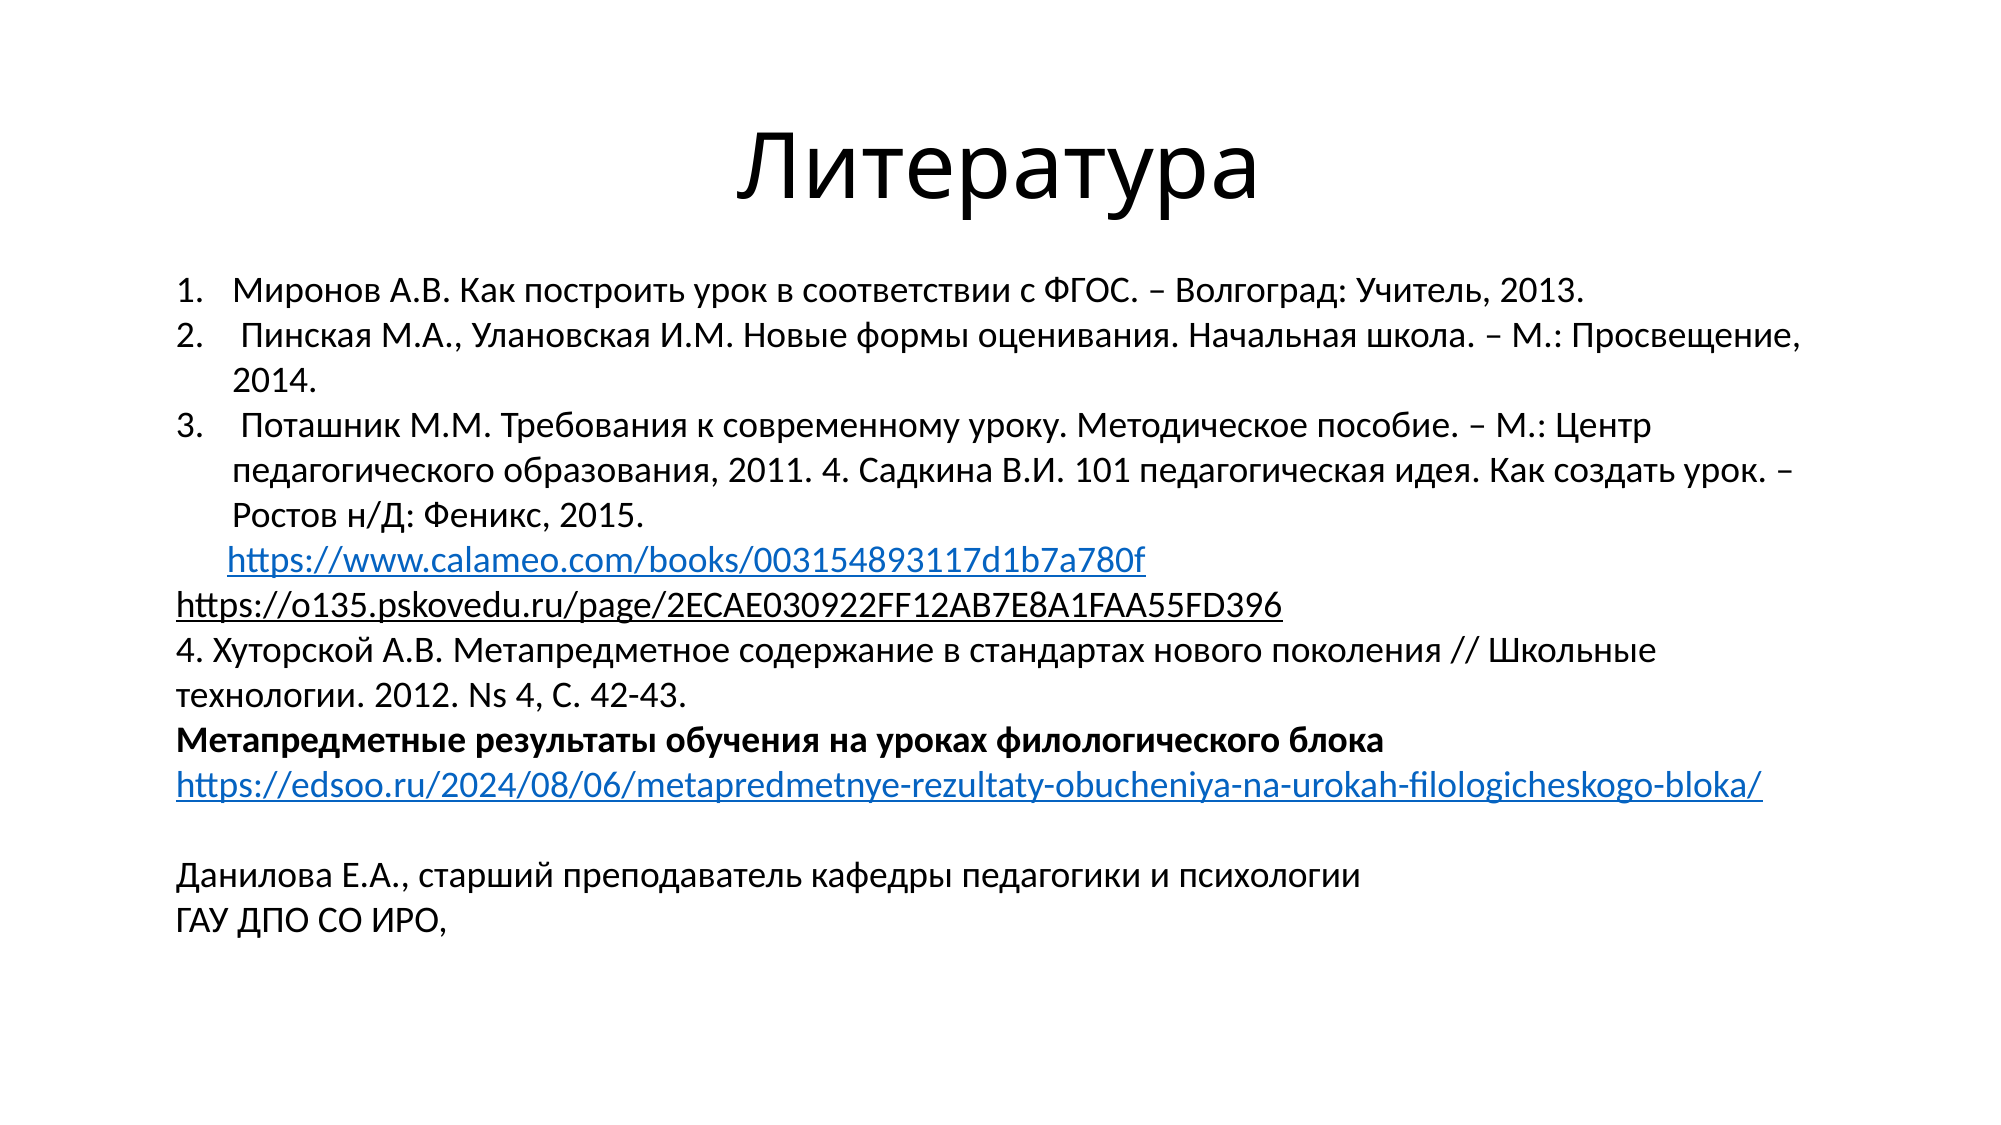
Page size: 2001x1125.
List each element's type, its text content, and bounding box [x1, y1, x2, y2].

text_box Миронов А.В. Как построить урок в соответствии с ФГОС. – Волгоград: Учитель, 2013. Пинская М.А., Улановская И.М. Новые формы оценивания. Начальная школа. – М.: Просвещение, 2014. Поташник М.М. Требования к современному уроку. Методическое пособие. – М.: Центр педагогического образования, 2011. 4. Садкина В.И. 101 педагогическая идея. Как создать урок. – Ростов н/Д: Феникс, 2015. https://www.calameo.com/books/003154893117d1b7a780f https://o135.pskovedu.ru/page/2ECAE030922FF12AB7E8A1FAA55FD396 4. Хуторской А.В. Метапредметное содержание в стандартах нового поколения // Школьные технологии. 2012. Ns 4, С. 42-43. Метапредметные результаты обучения на уроках филологического блока https://edsoo.ru/2024/08/06/metapredmetnye-rezultaty-obucheniya-na-urokah-filologicheskogo-bloka/ Данилова Е.А., старший преподаватель кафедры педагогики и психологии ГАУ ДПО СО ИРО, [160, 257, 1863, 947]
title Литература [137, 59, 1863, 278]
